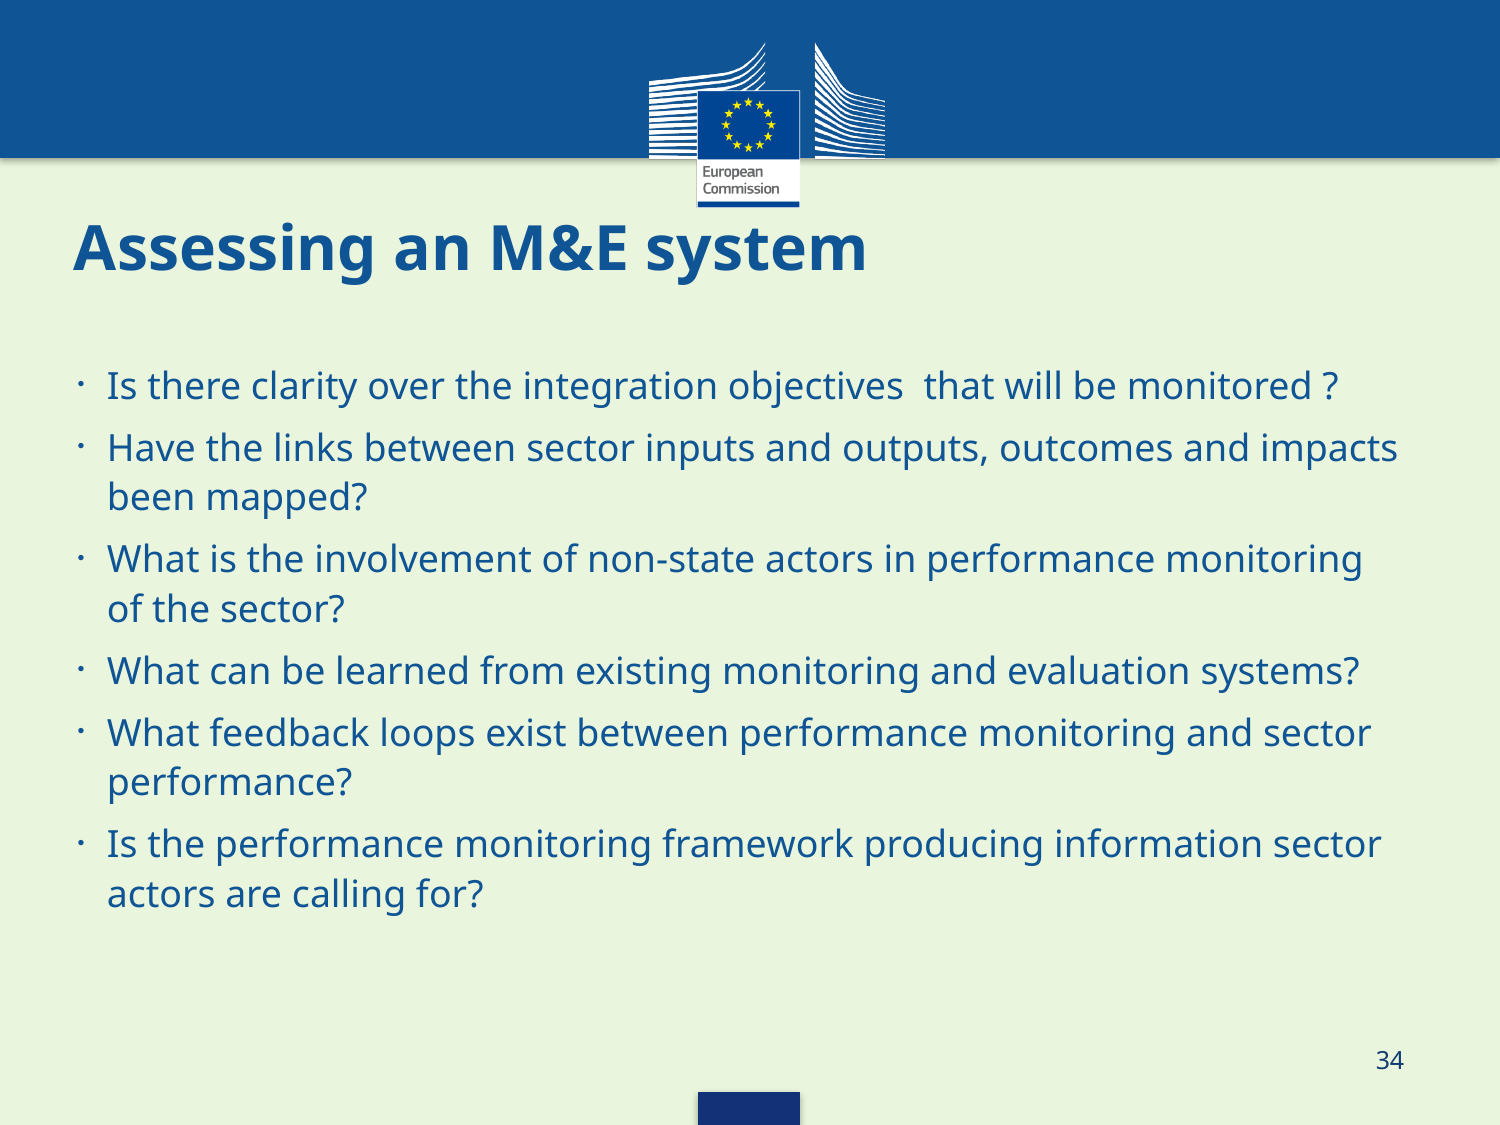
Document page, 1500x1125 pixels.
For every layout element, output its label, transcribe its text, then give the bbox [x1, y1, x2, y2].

title Assessing an M&E system [0, 144, 1350, 347]
text_box Is there clarity over the integration objectives that will be monitored ? Have the links between sector inputs and outputs, outcomes and impacts been mapped? What is the involvement of non-state actors in performance monitoring of the sector? What can be learned from existing monitoring and evaluation systems? What feedback loops exist between performance monitoring and sector performance? Is the performance monitoring framework producing information sector actors are calling for? [62, 349, 1425, 1027]
picture [649, 42, 885, 144]
